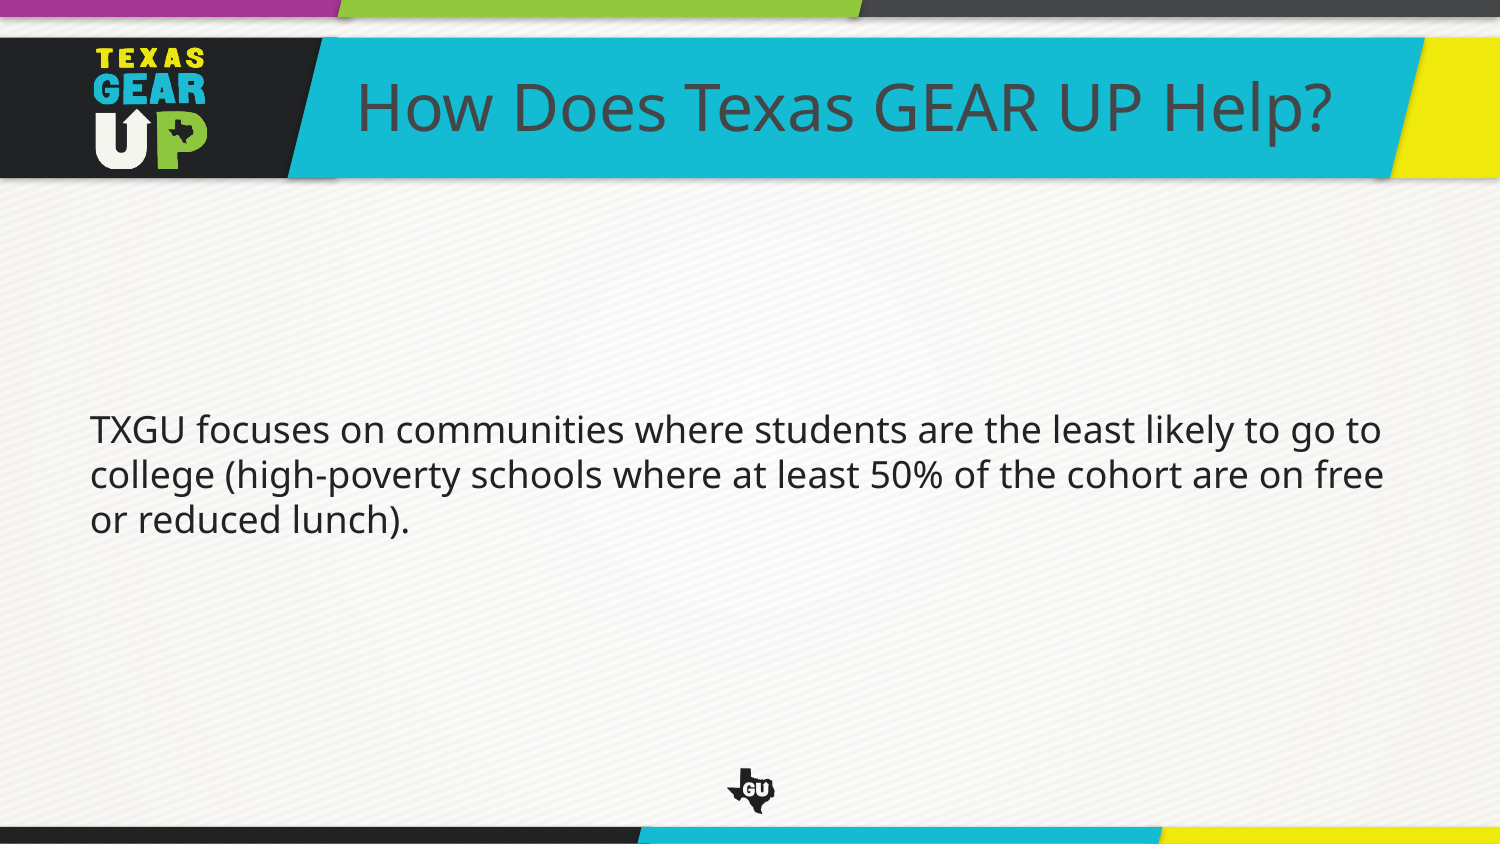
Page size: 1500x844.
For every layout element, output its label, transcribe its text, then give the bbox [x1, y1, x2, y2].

text_box How Does Texas GEAR UP Help? [325, 34, 1364, 175]
list TXGU focuses on communities where students are the least likely to go to college (high-poverty schools where at least 50% of the cohort are on free or reduced lunch). [75, 196, 1425, 750]
